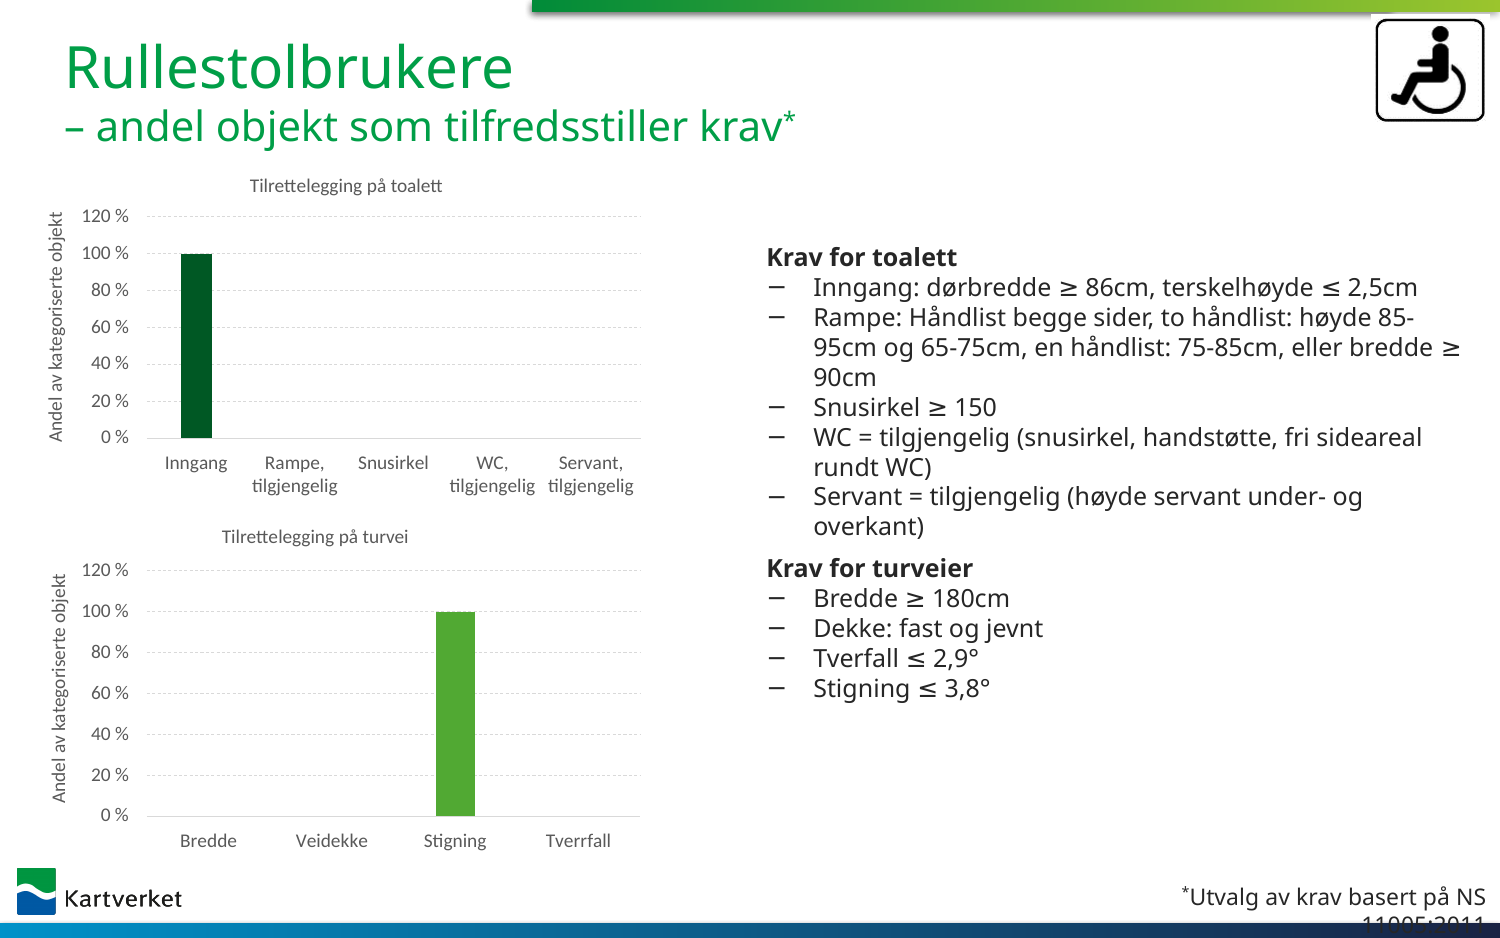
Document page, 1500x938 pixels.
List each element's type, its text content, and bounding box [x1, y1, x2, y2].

picture [41, 520, 652, 859]
text_box Krav for turveier Bredde ≥ 180cm Dekke: fast og jevnt Tverfall ≤ 2,9° Stigning ≤ 3,8° [751, 545, 1483, 710]
text_box Krav for toalett Inngang: dørbredde ≥ 86cm, terskelhøyde ≤ 2,5cm Rampe: Håndlist begge sider, to håndlist: høyde 85-95cm og 65-75cm, en håndlist: 75-85cm, eller bredde ≥ 90cm Snusirkel ≥ 150 WC = tilgjengelig (snusirkel, handstøtte, fri sideareal rundt WC) Servant = tilgjengelig (høyde servant under- og overkant) [751, 234, 1483, 545]
text_box *Utvalg av krav basert på NS 11005:2011 [1068, 873, 1500, 938]
picture [41, 166, 652, 505]
picture [1371, 13, 1491, 127]
text_box Rullestolbrukere – andel objekt som tilfredsstiller krav* [49, 14, 1431, 158]
